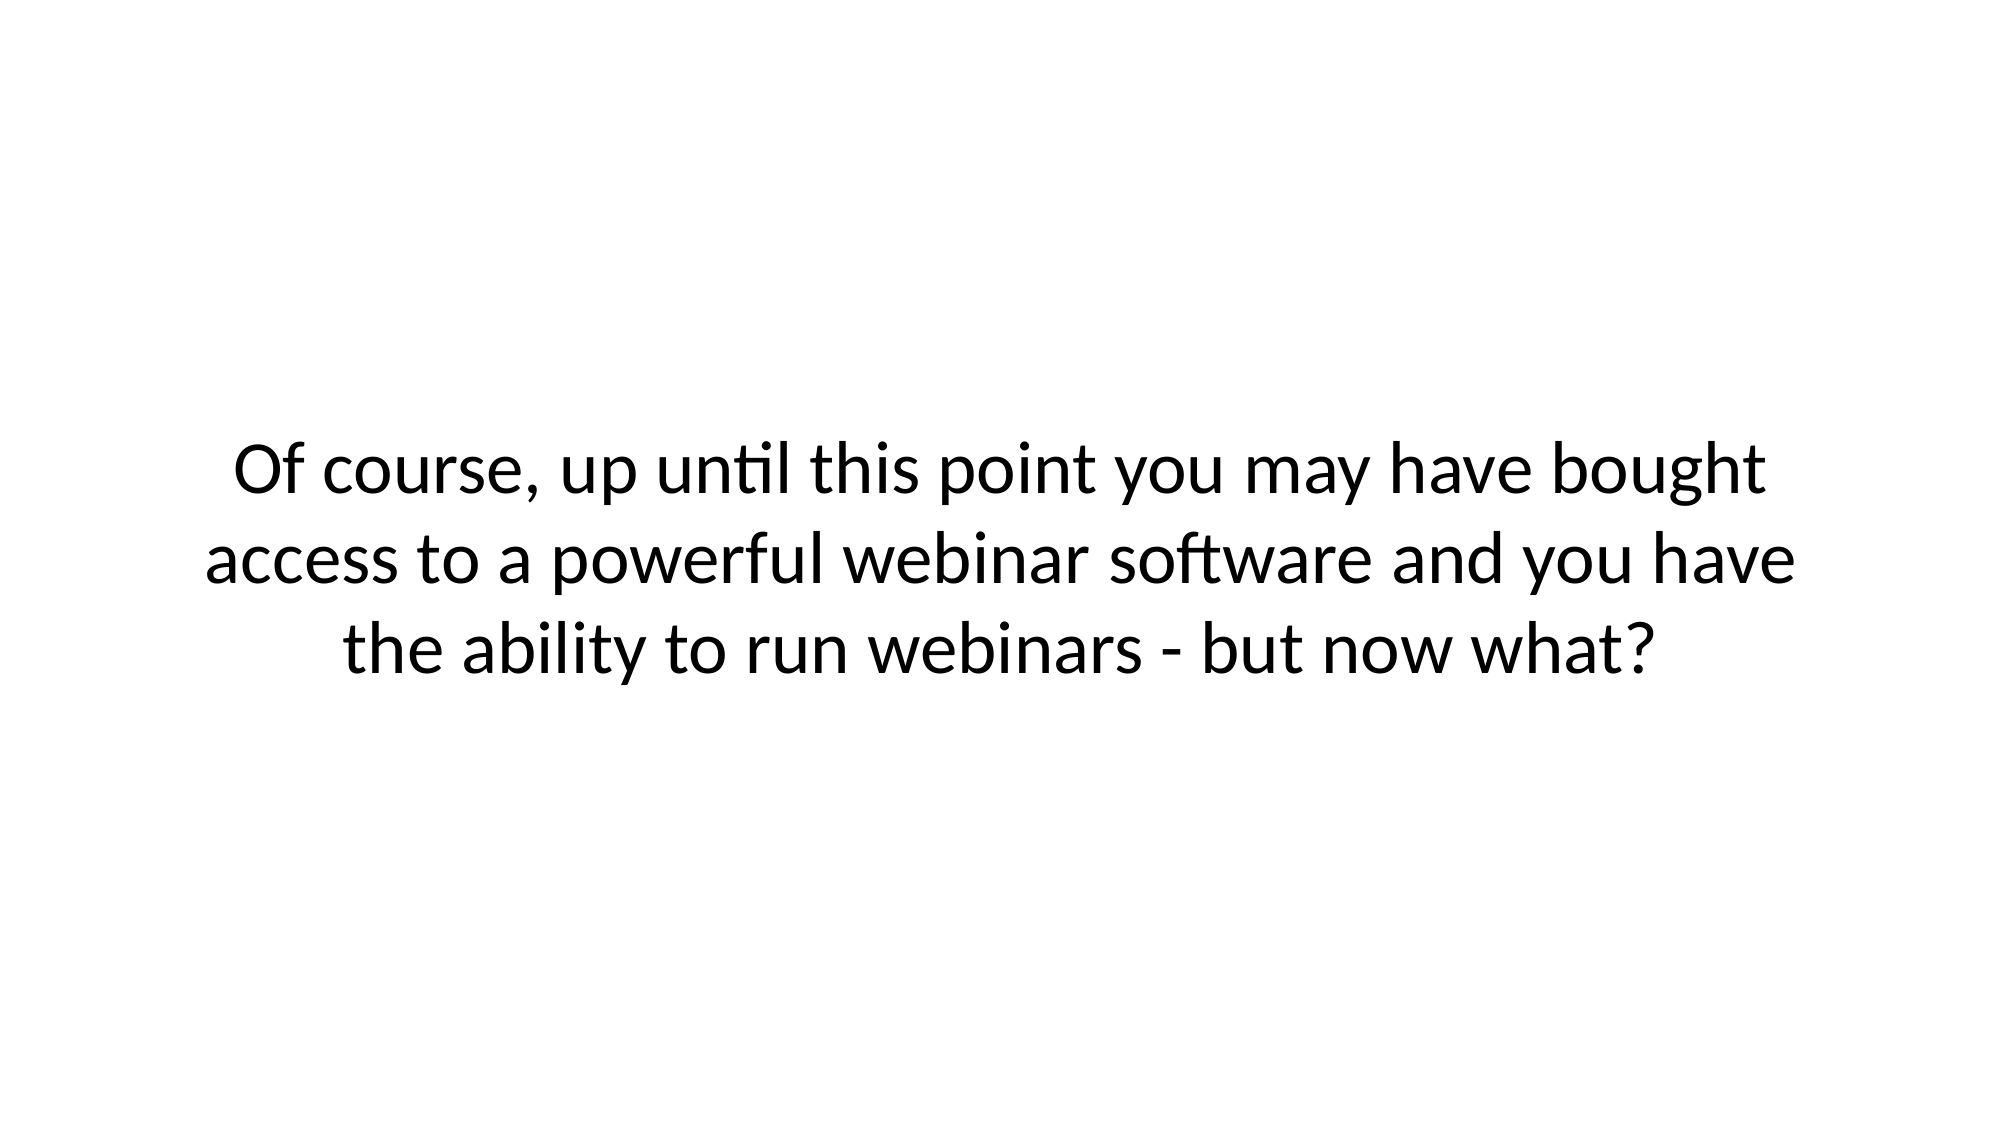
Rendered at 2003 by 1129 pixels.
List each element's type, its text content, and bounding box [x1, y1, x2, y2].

title Of course, up until this point you may have bought access to a powerful webinar software and you have the ability to run webinars - but now what? [150, 243, 1853, 863]
